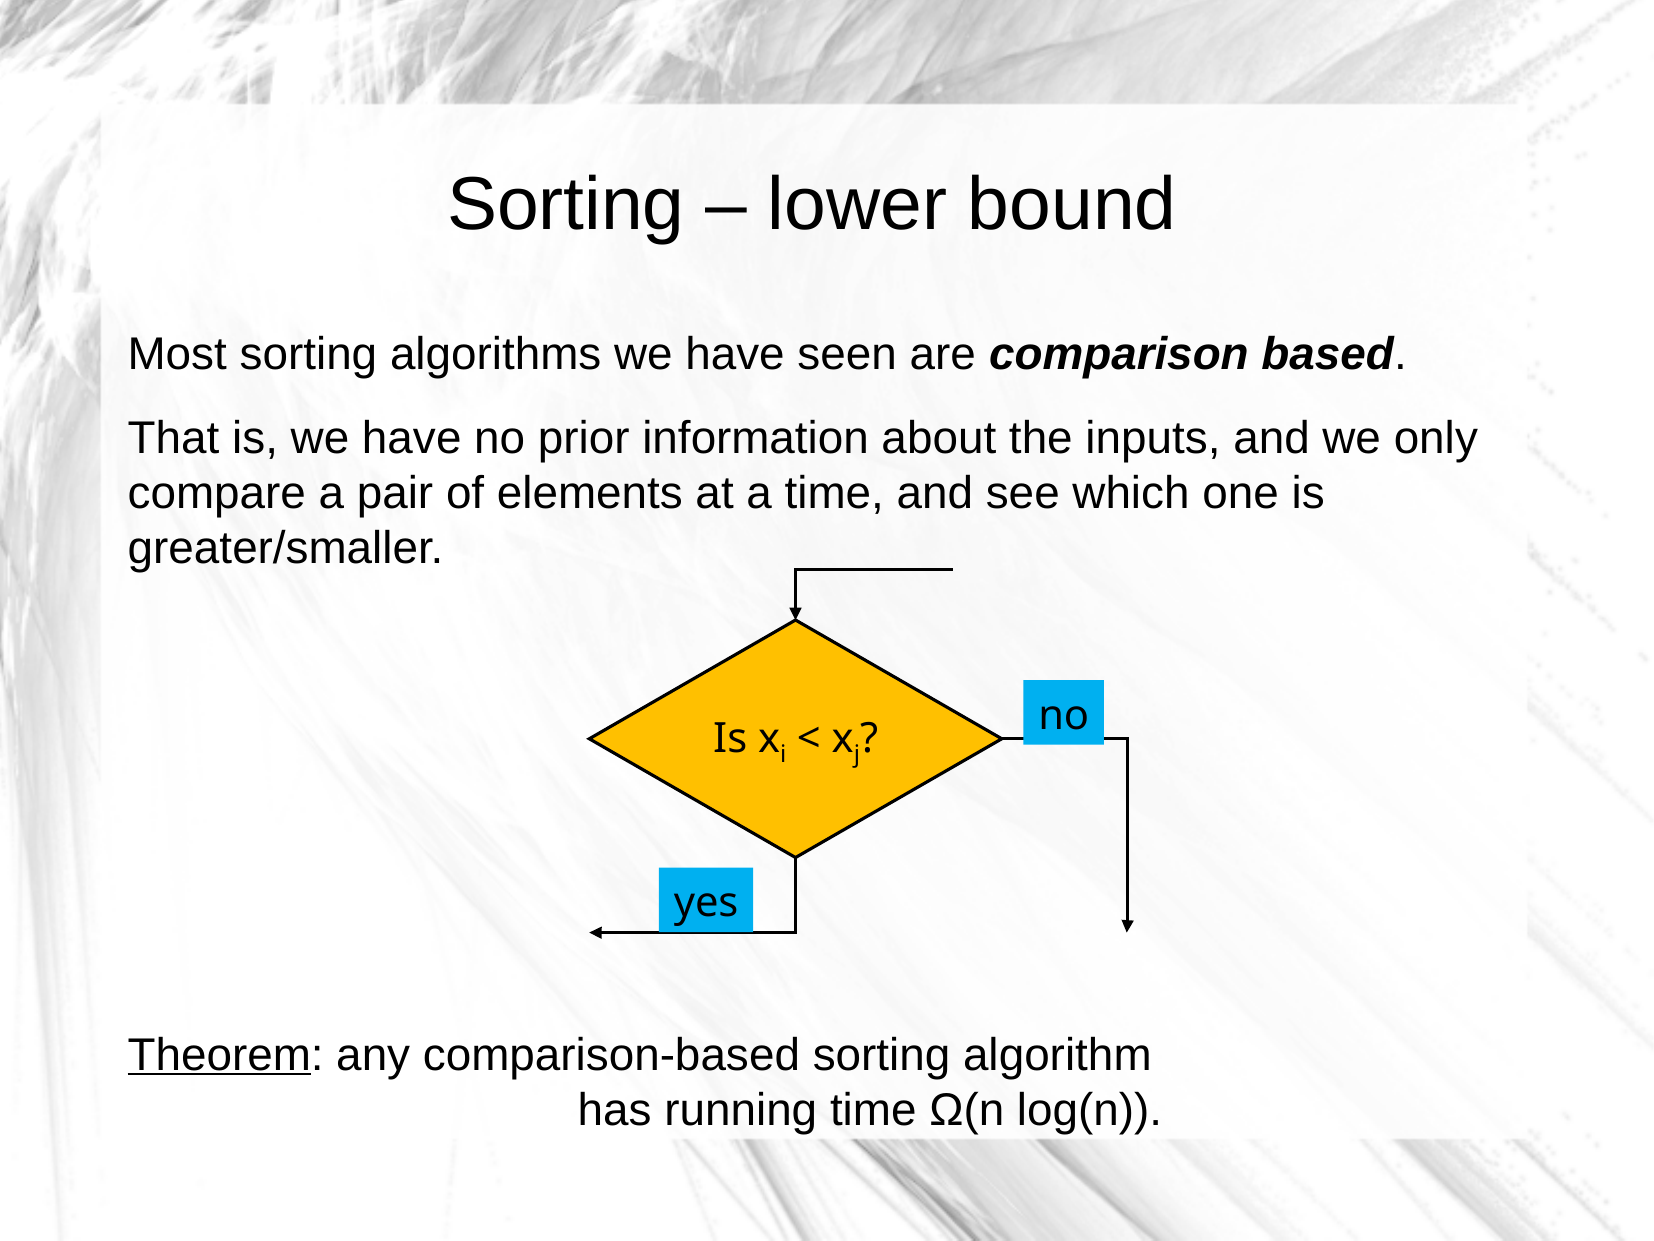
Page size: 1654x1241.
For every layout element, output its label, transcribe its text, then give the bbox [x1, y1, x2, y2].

picture [0, 0, 1654, 1241]
list Most sorting algorithms we have seen are comparison based. That is, we have no prior information about the inputs, and we only compare a pair of elements at a time, and see which one is greater/smaller. Theorem: any comparison-based sorting algorithm has running time Ω(n log(n)). [118, 319, 1571, 1109]
title Sorting – lower bound [118, 93, 1506, 299]
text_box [589, 569, 1127, 933]
